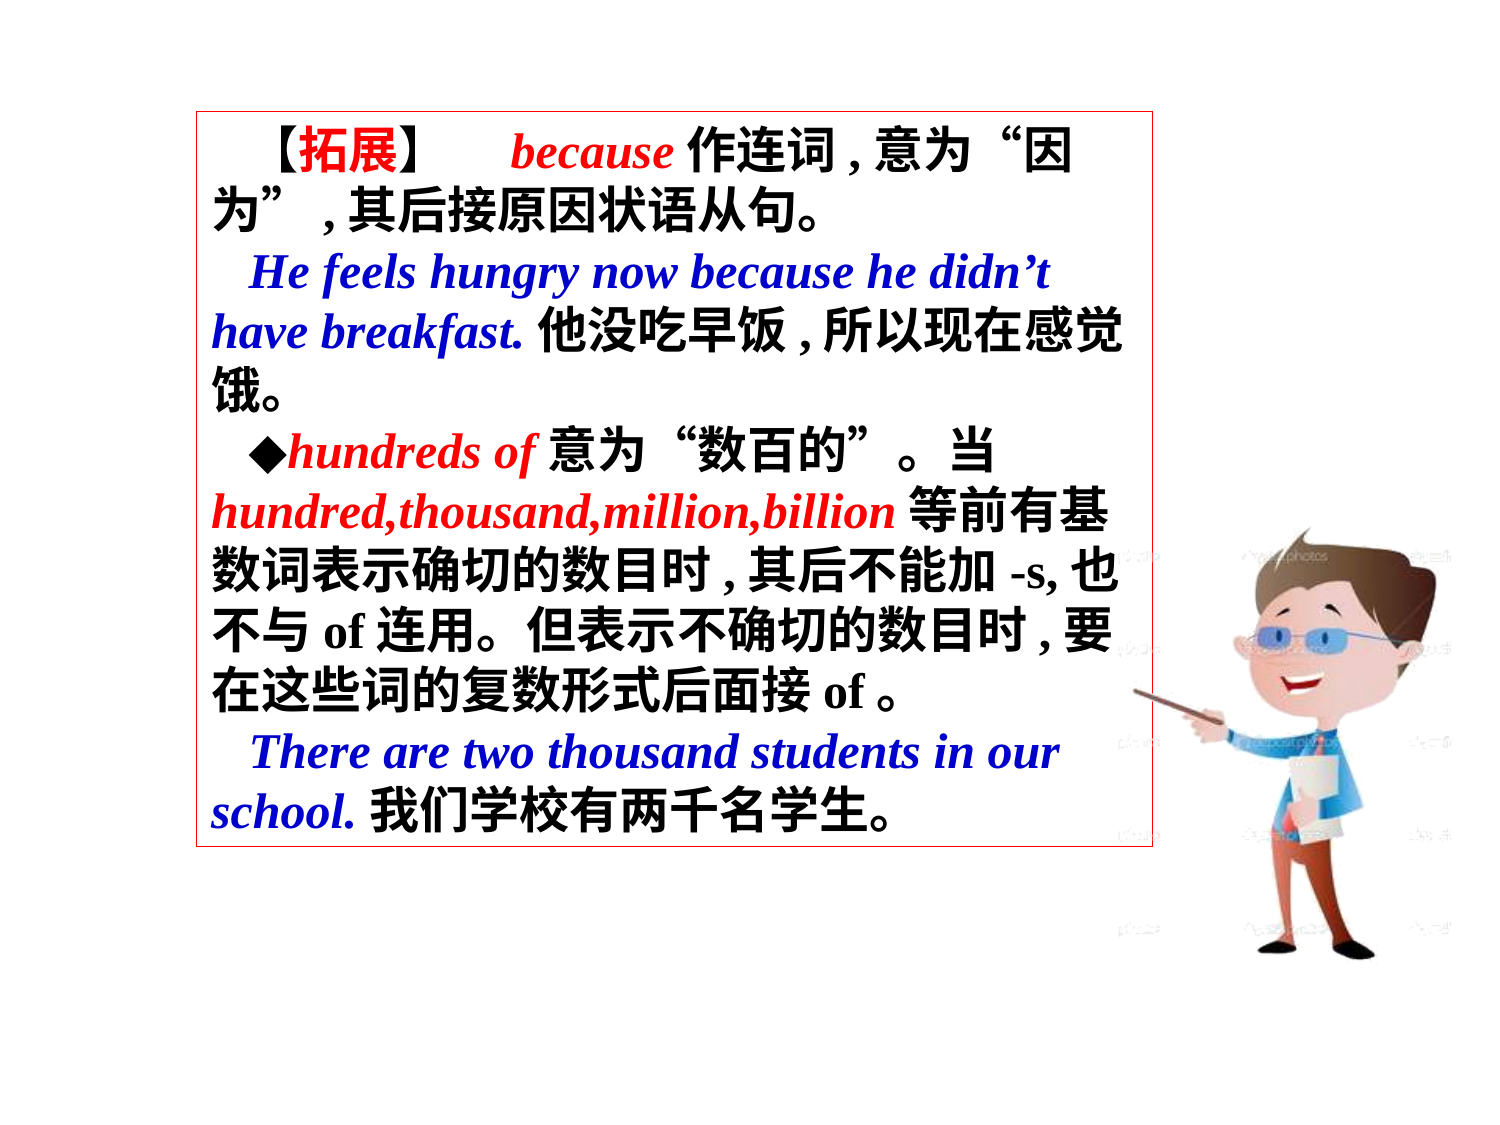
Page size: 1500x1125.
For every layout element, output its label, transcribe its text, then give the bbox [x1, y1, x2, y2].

text_box 【拓展】 because作连词,意为“因为”,其后接原因状语从句。 He feels hungry now because he didn’t have breakfast.他没吃早饭,所以现在感觉饿。 ◆hundreds of意为“数百的”。当hundred,thousand,million,billion等前有基数词表示确切的数目时,其后不能加-s,也不与of连用。但表示不确切的数目时,要在这些词的复数形式后面接of。 There are two thousand students in our school.我们学校有两千名学生。 [196, 111, 1153, 847]
picture [1116, 502, 1454, 984]
